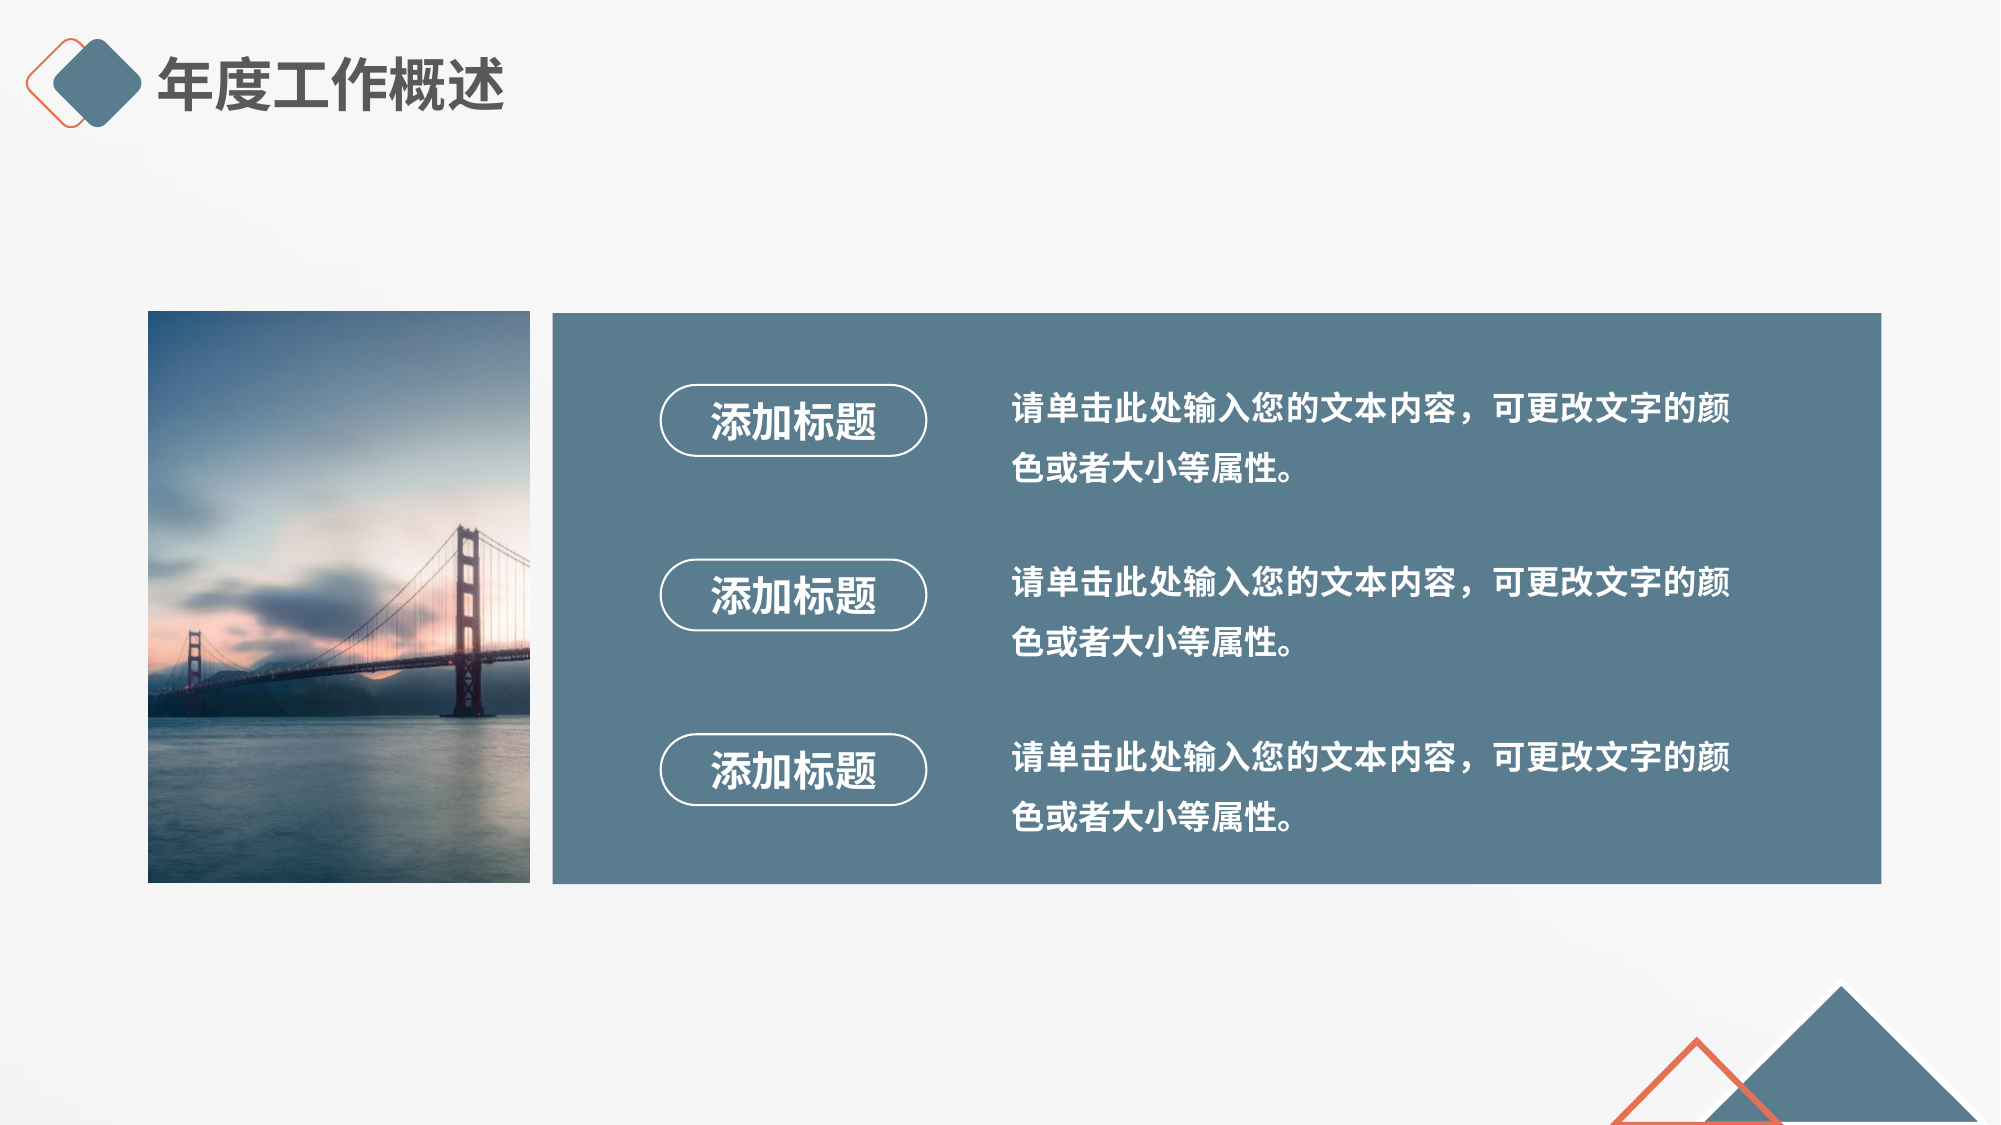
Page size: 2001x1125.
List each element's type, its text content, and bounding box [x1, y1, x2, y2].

text_box 添加标题 [659, 383, 928, 457]
text_box 请单击此处输入您的文本内容，可更改文字的颜色或者大小等属性。 [997, 359, 1748, 495]
text_box [552, 312, 1883, 885]
text_box 添加标题 [659, 733, 928, 807]
text_box 请单击此处输入您的文本内容，可更改文字的颜色或者大小等属性。 [997, 534, 1748, 669]
text_box [159, 318, 1404, 895]
text_box 请单击此处输入您的文本内容，可更改文字的颜色或者大小等属性。 [997, 708, 1748, 844]
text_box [1614, 981, 1986, 1125]
text_box 添加标题 [659, 558, 928, 632]
picture [0, 0, 2000, 1125]
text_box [36, 40, 523, 127]
